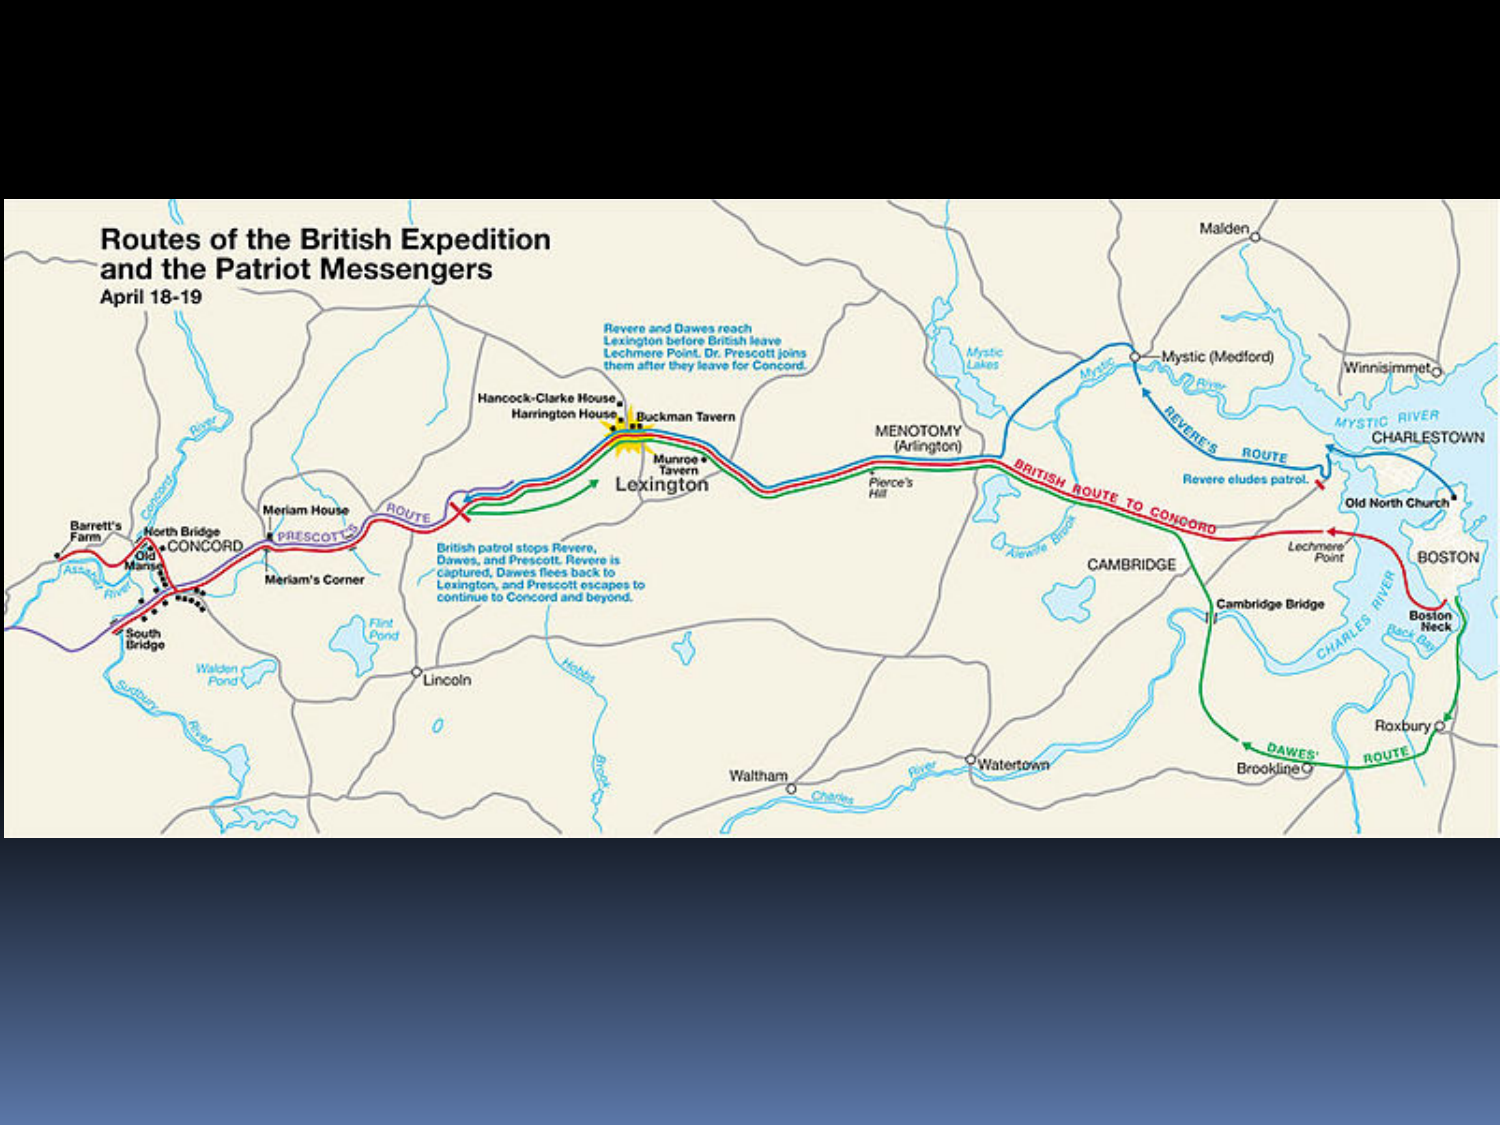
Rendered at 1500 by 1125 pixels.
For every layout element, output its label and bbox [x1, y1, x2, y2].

picture [3, 199, 1500, 838]
